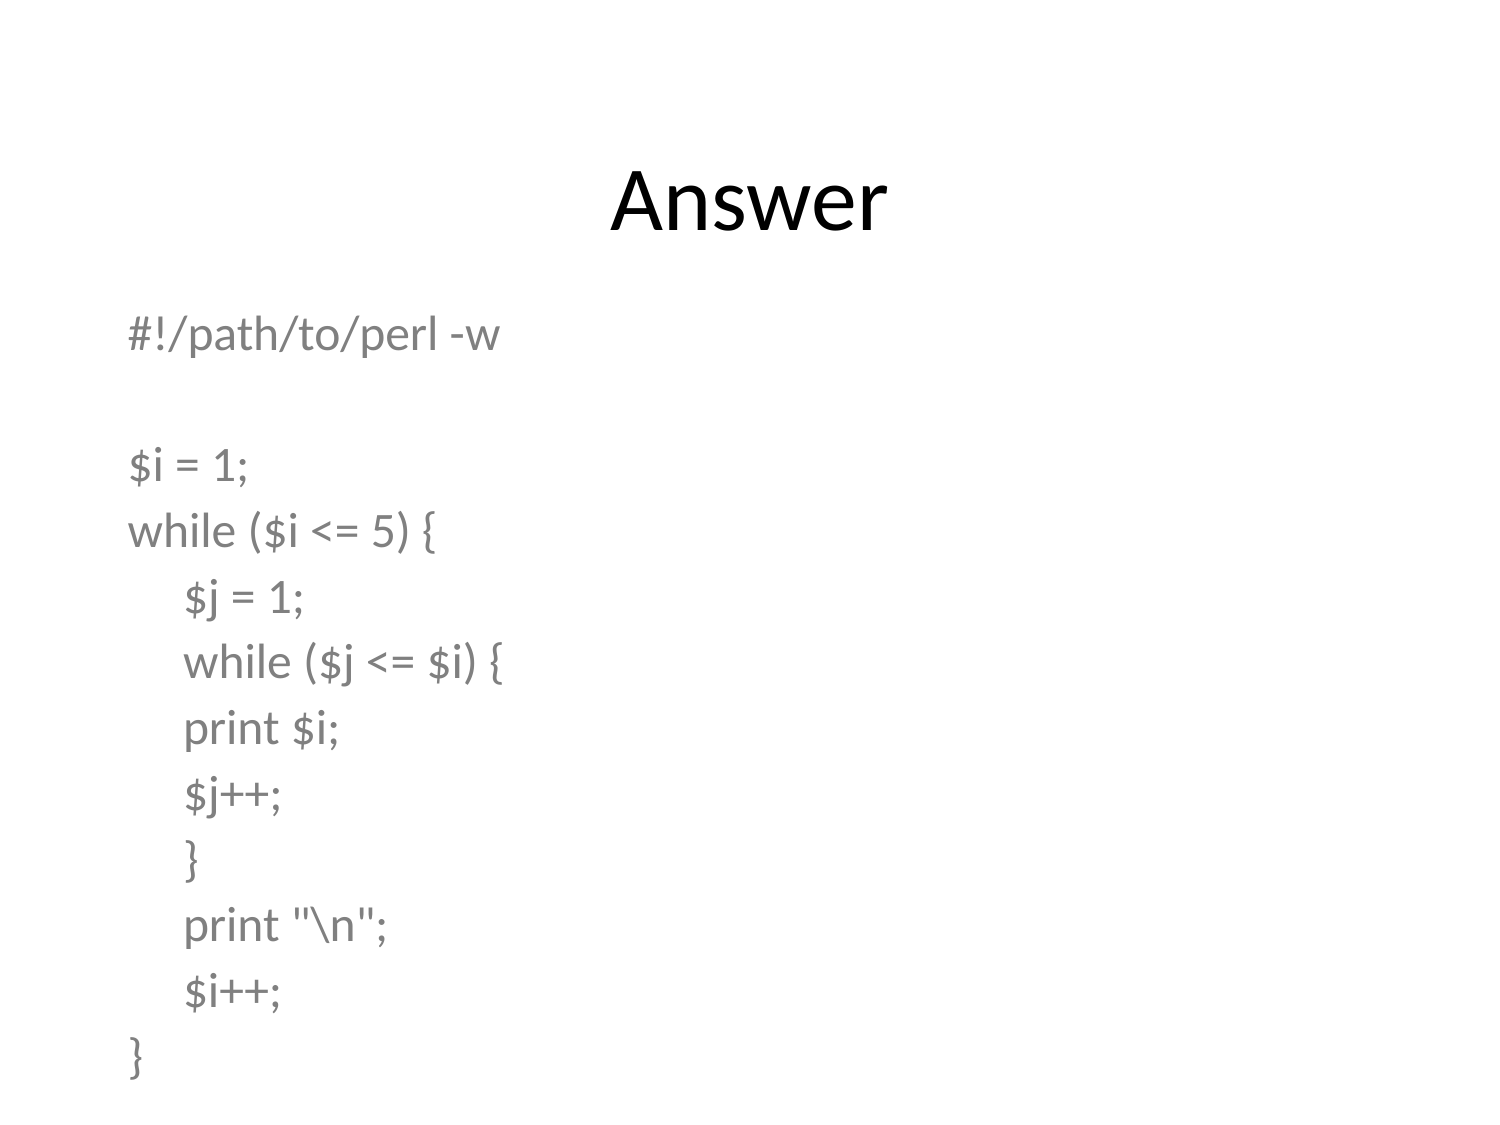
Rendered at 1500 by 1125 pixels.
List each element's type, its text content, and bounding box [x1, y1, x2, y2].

title Answer [112, 99, 1388, 288]
list #!/path/to/perl -w $i = 1; while ($i <= 5) { $j = 1; while ($j <= $i) { print $i; $j++; } print "\n"; $i++; } [112, 299, 1388, 1101]
